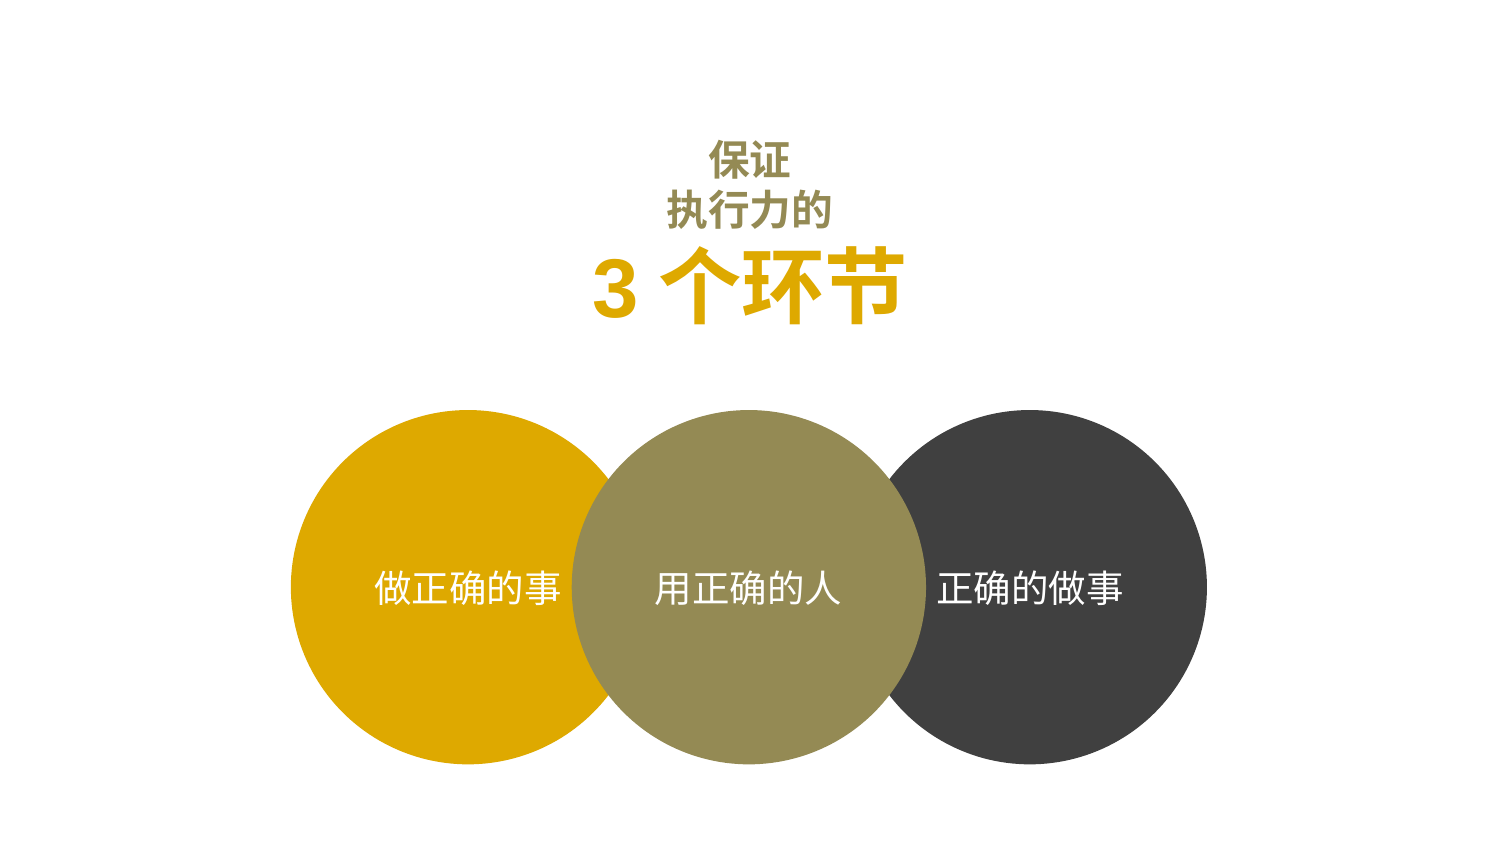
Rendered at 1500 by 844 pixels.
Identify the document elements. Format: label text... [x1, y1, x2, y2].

text_box 用正确的人 [569, 407, 929, 767]
text_box 正确的做事 [889, 407, 1210, 767]
text_box 保证 执行力的 3个环节 [549, 126, 951, 342]
text_box 做正确的事 [288, 407, 608, 767]
